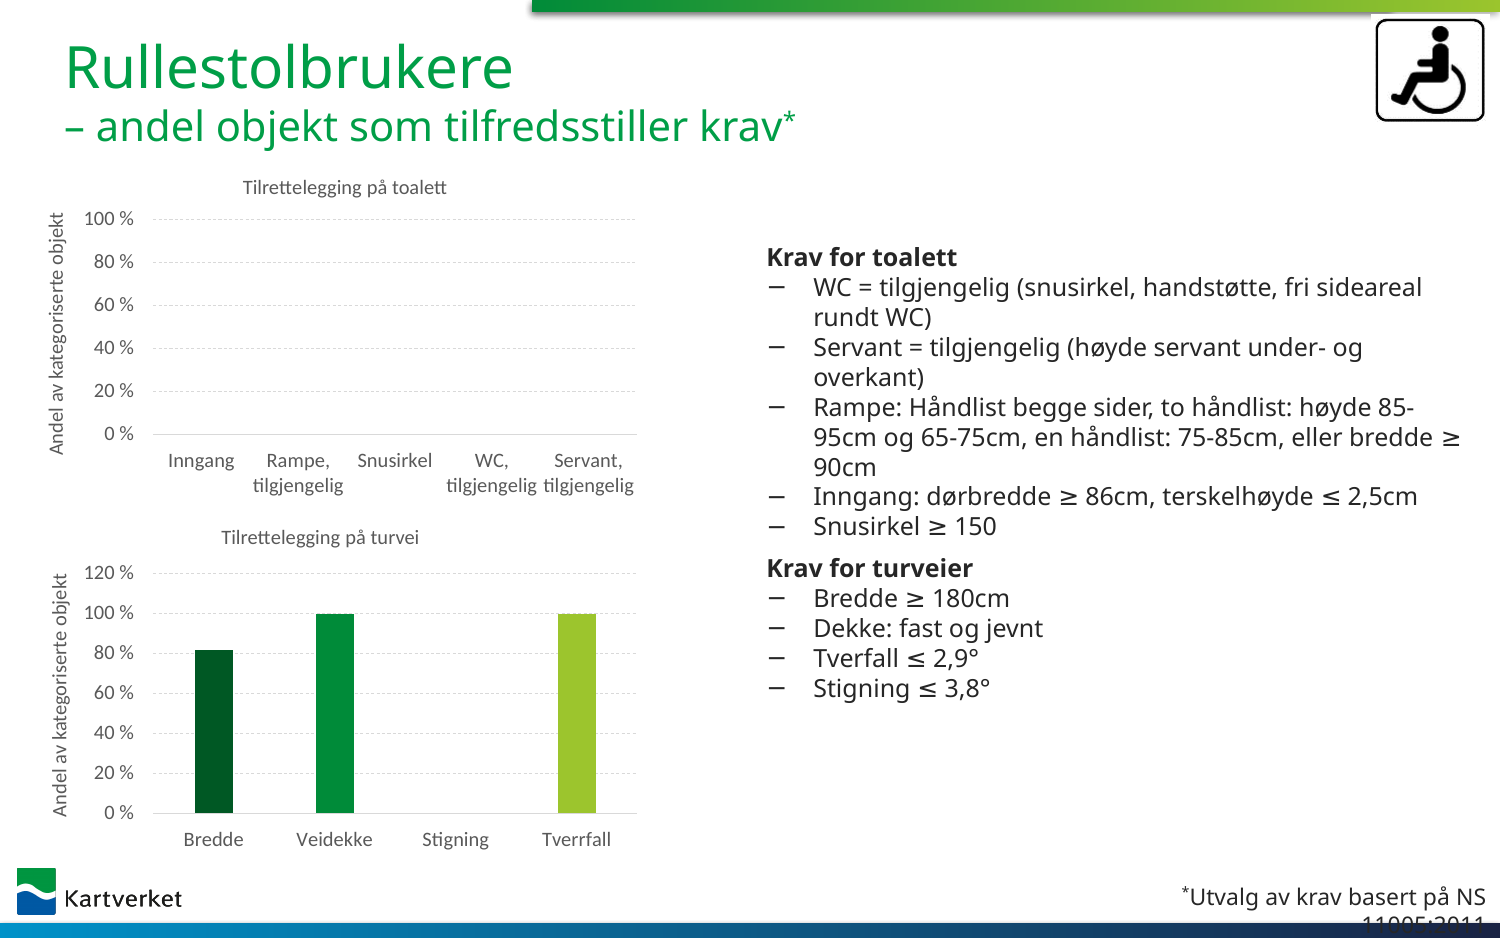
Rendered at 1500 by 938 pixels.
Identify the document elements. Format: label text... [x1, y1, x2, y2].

picture [41, 166, 650, 505]
text_box Krav for turveier Bredde ≥ 180cm Dekke: fast og jevnt Tverfall ≤ 2,9° Stigning ≤ 3,8° [751, 545, 1483, 710]
text_box Rullestolbrukere – andel objekt som tilfredsstiller krav* [49, 14, 1431, 158]
text_box Krav for toalett WC = tilgjengelig (snusirkel, handstøtte, fri sideareal rundt WC) Servant = tilgjengelig (høyde servant under- og overkant) Rampe: Håndlist begge sider, to håndlist: høyde 85-95cm og 65-75cm, en håndlist: 75-85cm, eller bredde ≥ 90cm Inngang: dørbredde ≥ 86cm, terskelhøyde ≤ 2,5cm Snusirkel ≥ 150 [751, 234, 1483, 545]
picture [41, 520, 650, 859]
text_box *Utvalg av krav basert på NS 11005:2011 [1068, 873, 1500, 938]
picture [1371, 13, 1491, 127]
